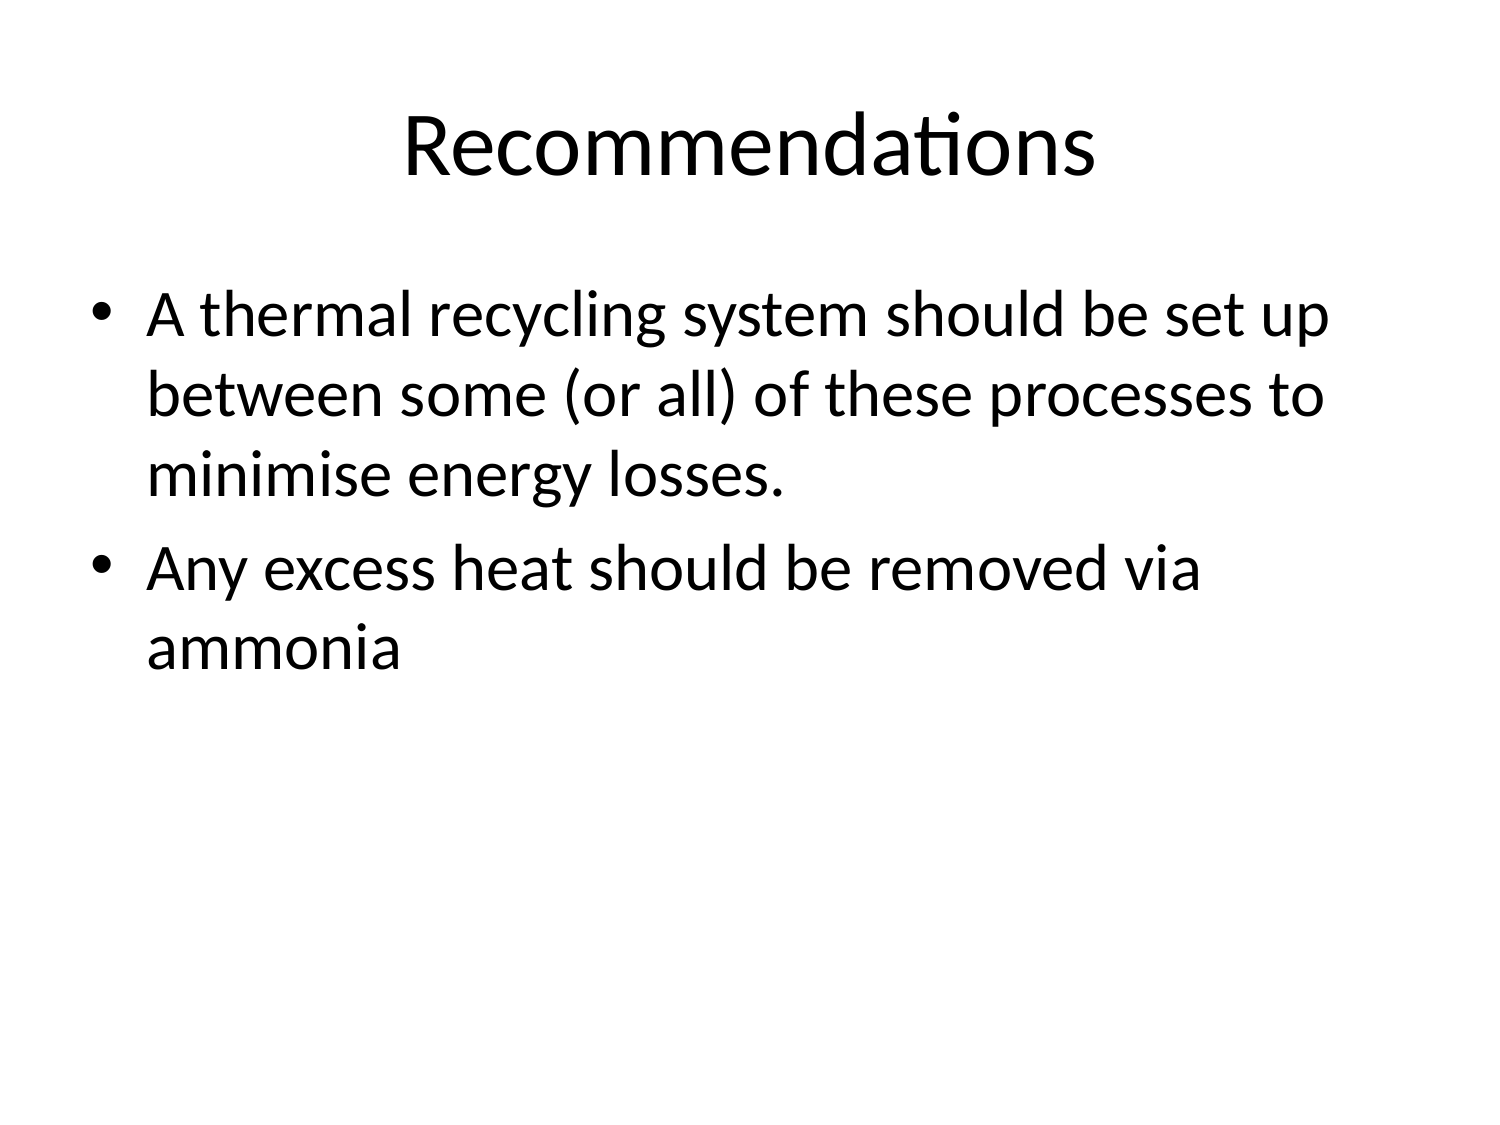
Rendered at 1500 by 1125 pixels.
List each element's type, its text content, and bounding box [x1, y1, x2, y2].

title Recommendations [75, 45, 1425, 233]
list A thermal recycling system should be set up between some (or all) of these processes to minimise energy losses. Any excess heat should be removed via ammonia [75, 262, 1425, 1005]
